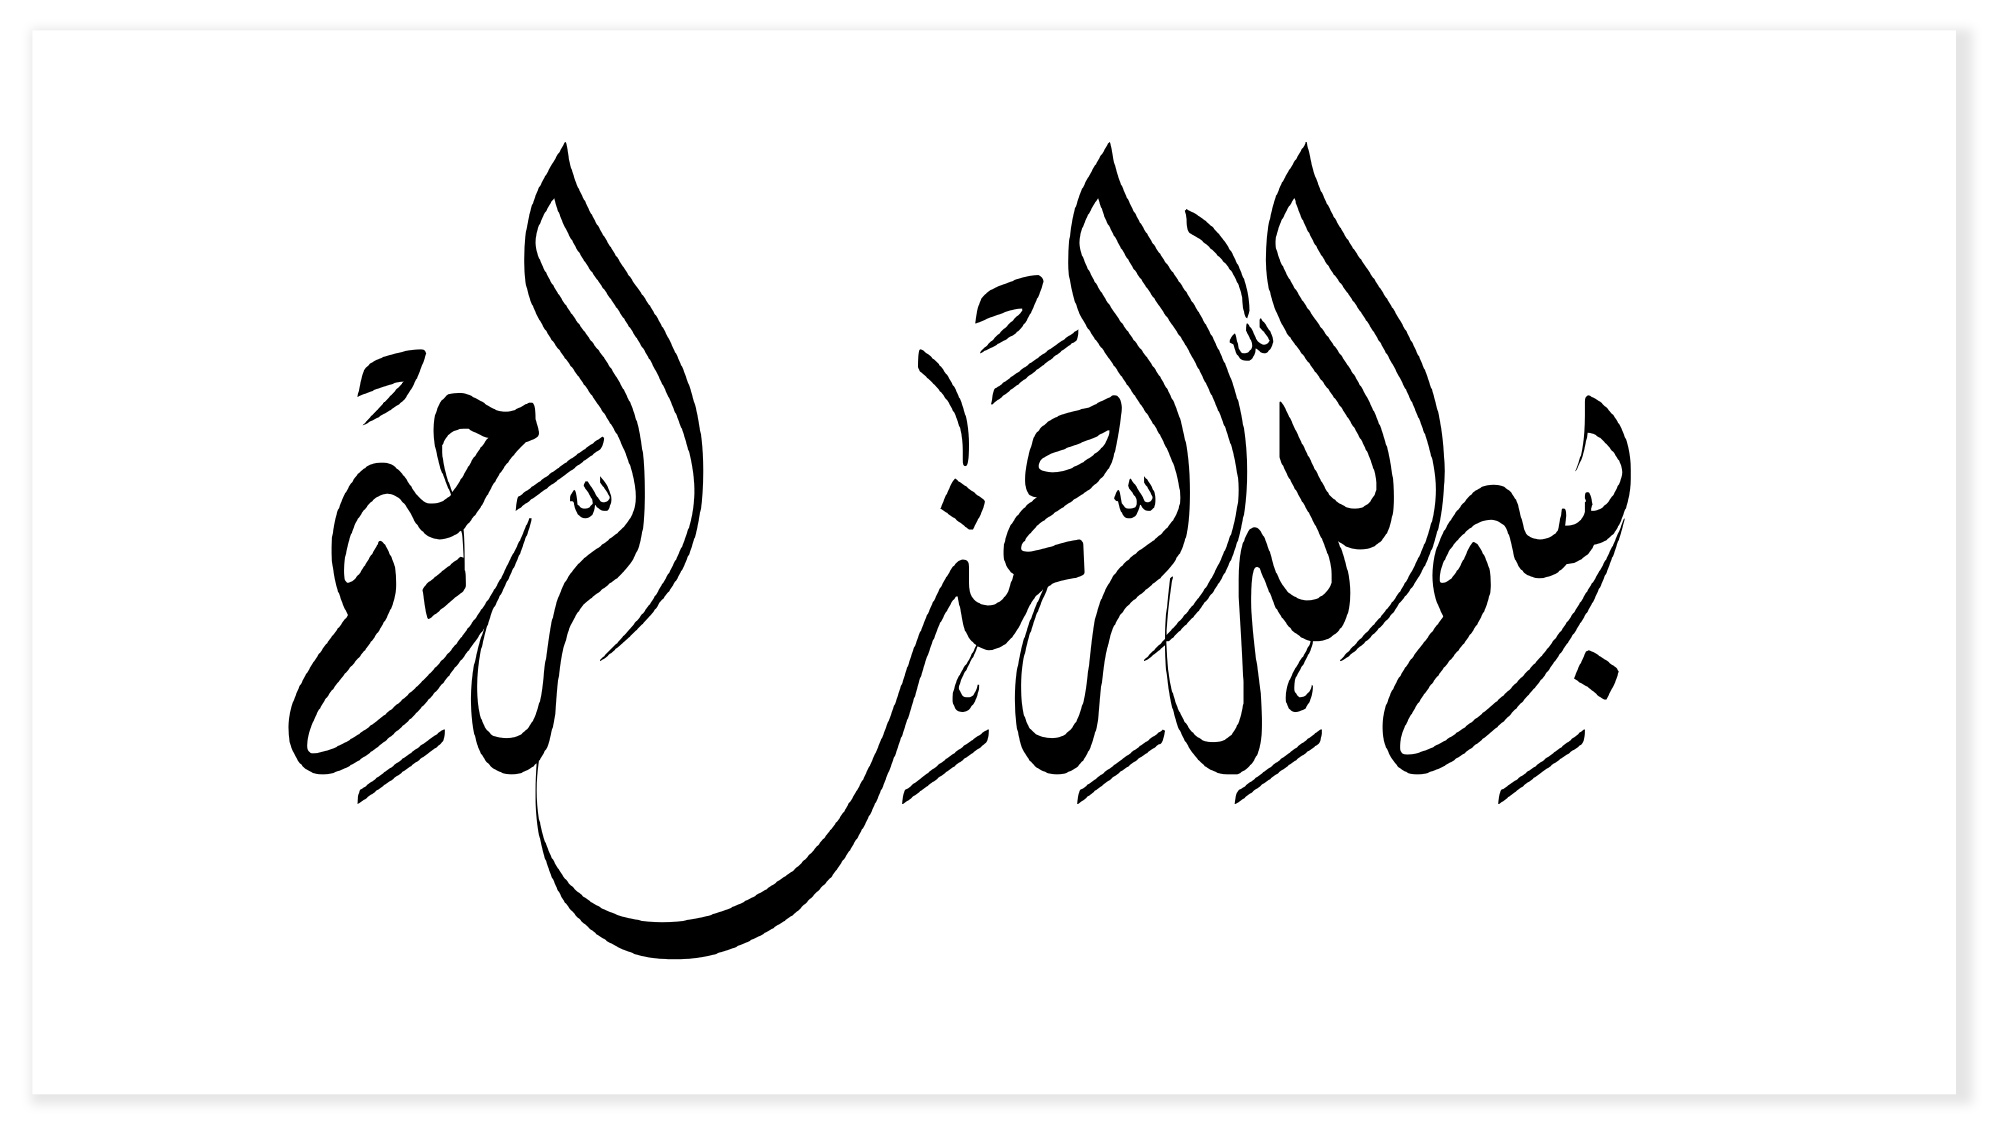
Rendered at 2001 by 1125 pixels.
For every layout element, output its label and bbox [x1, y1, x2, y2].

picture [243, 110, 1757, 1015]
